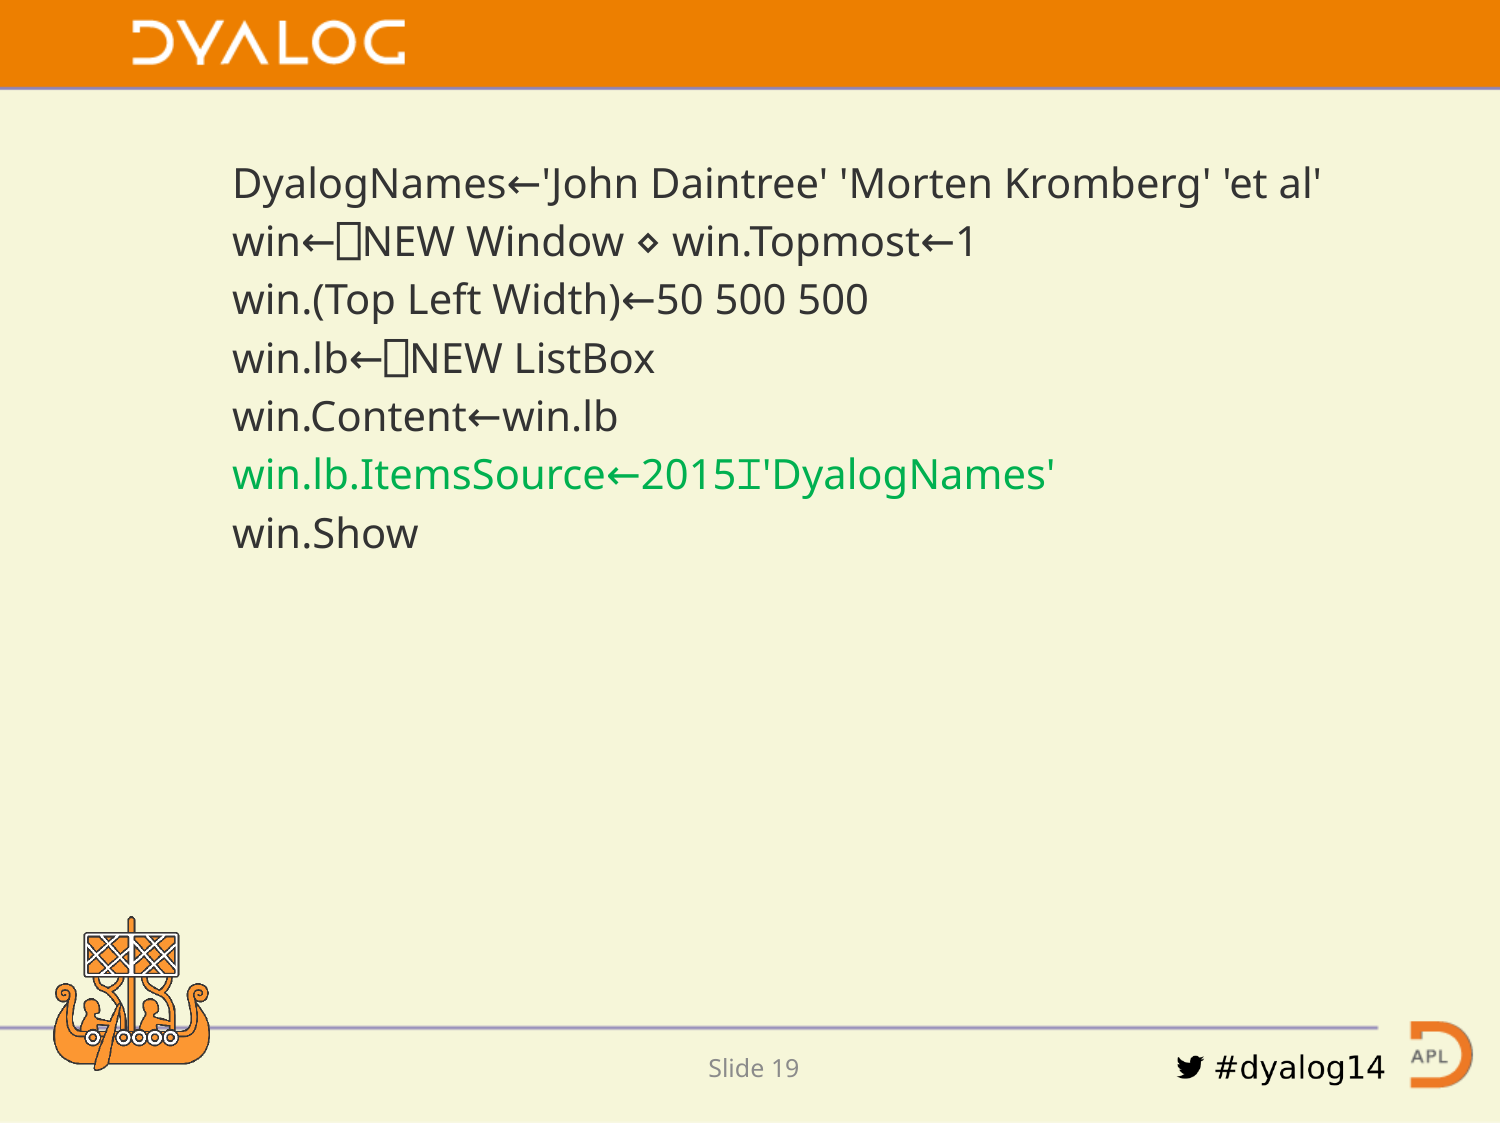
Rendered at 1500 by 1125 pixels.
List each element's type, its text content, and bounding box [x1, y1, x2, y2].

slide_number Slide 18 [585, 1039, 923, 1100]
picture [0, 0, 1500, 1123]
list DyalogNames←'John Daintree' 'Morten Kromberg' 'et al' win←⎕NEW Window ⋄ win.Topmost←1 win.(Top Left Width)←50 500 500 win.lb←⎕NEW ListBox win.Content←win.lb win.lb.ItemsSource←2015⌶'DyalogNames' win.Show [206, 149, 1459, 917]
